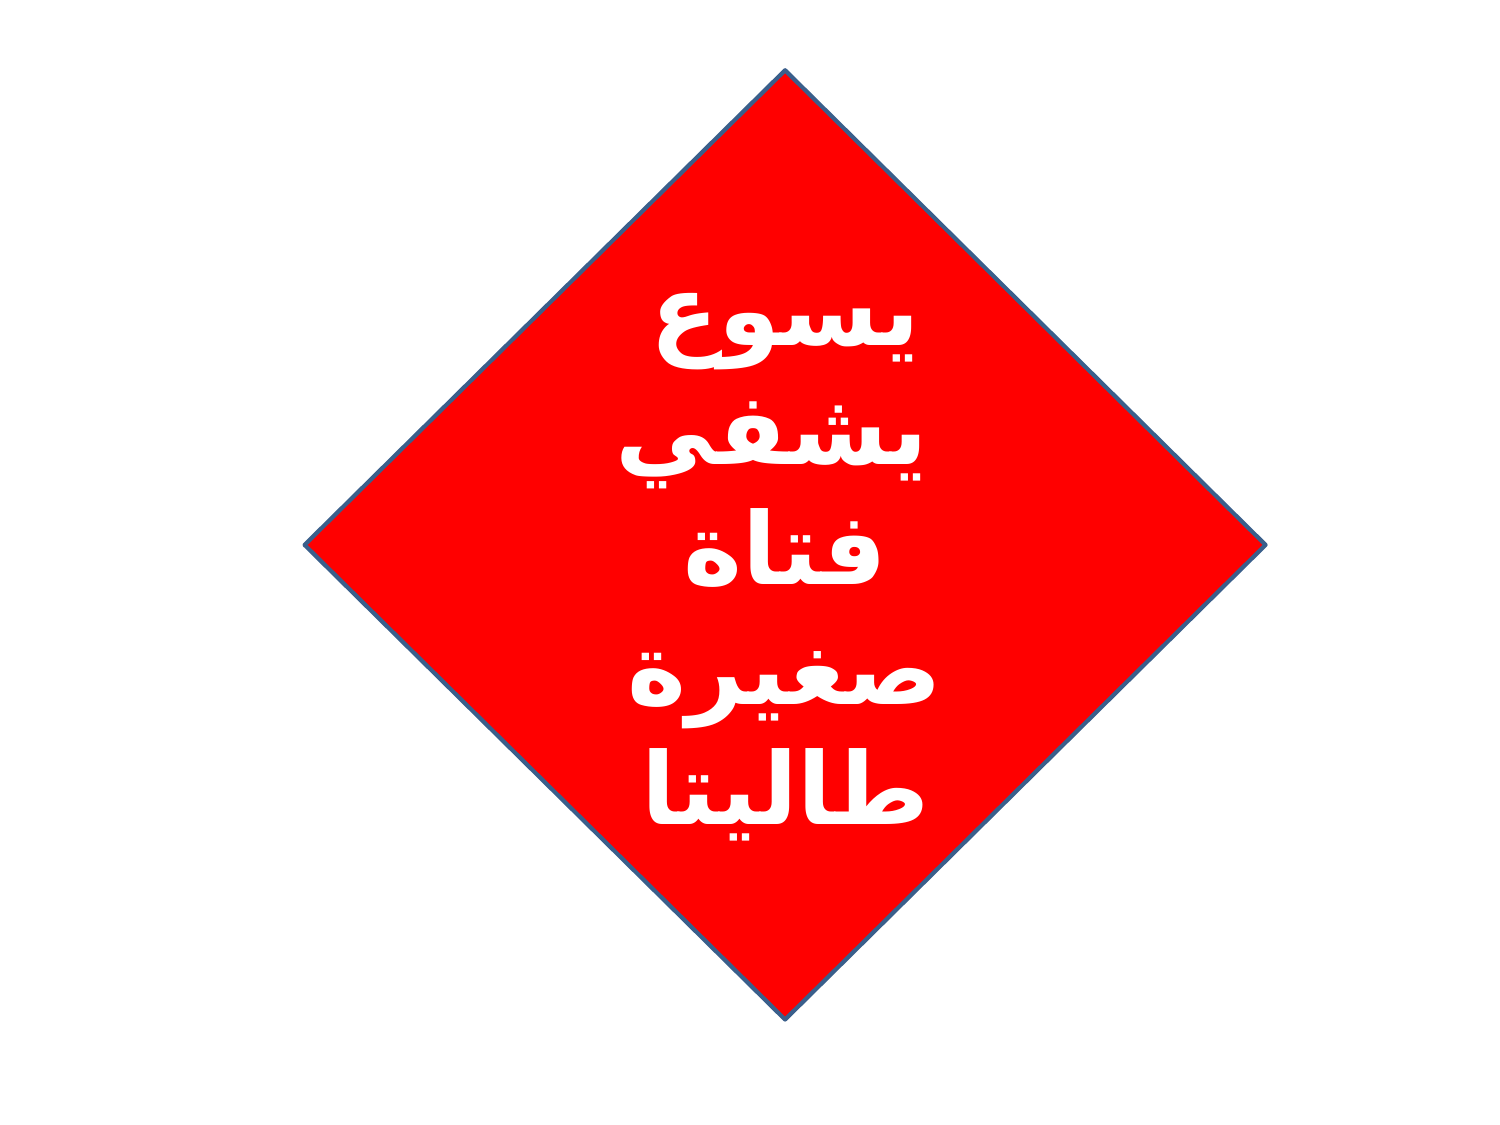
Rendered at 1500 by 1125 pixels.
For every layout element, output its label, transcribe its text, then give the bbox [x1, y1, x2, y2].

text_box يسوع يشفي فتاة صغيرة طاليتا [302, 68, 1268, 1022]
